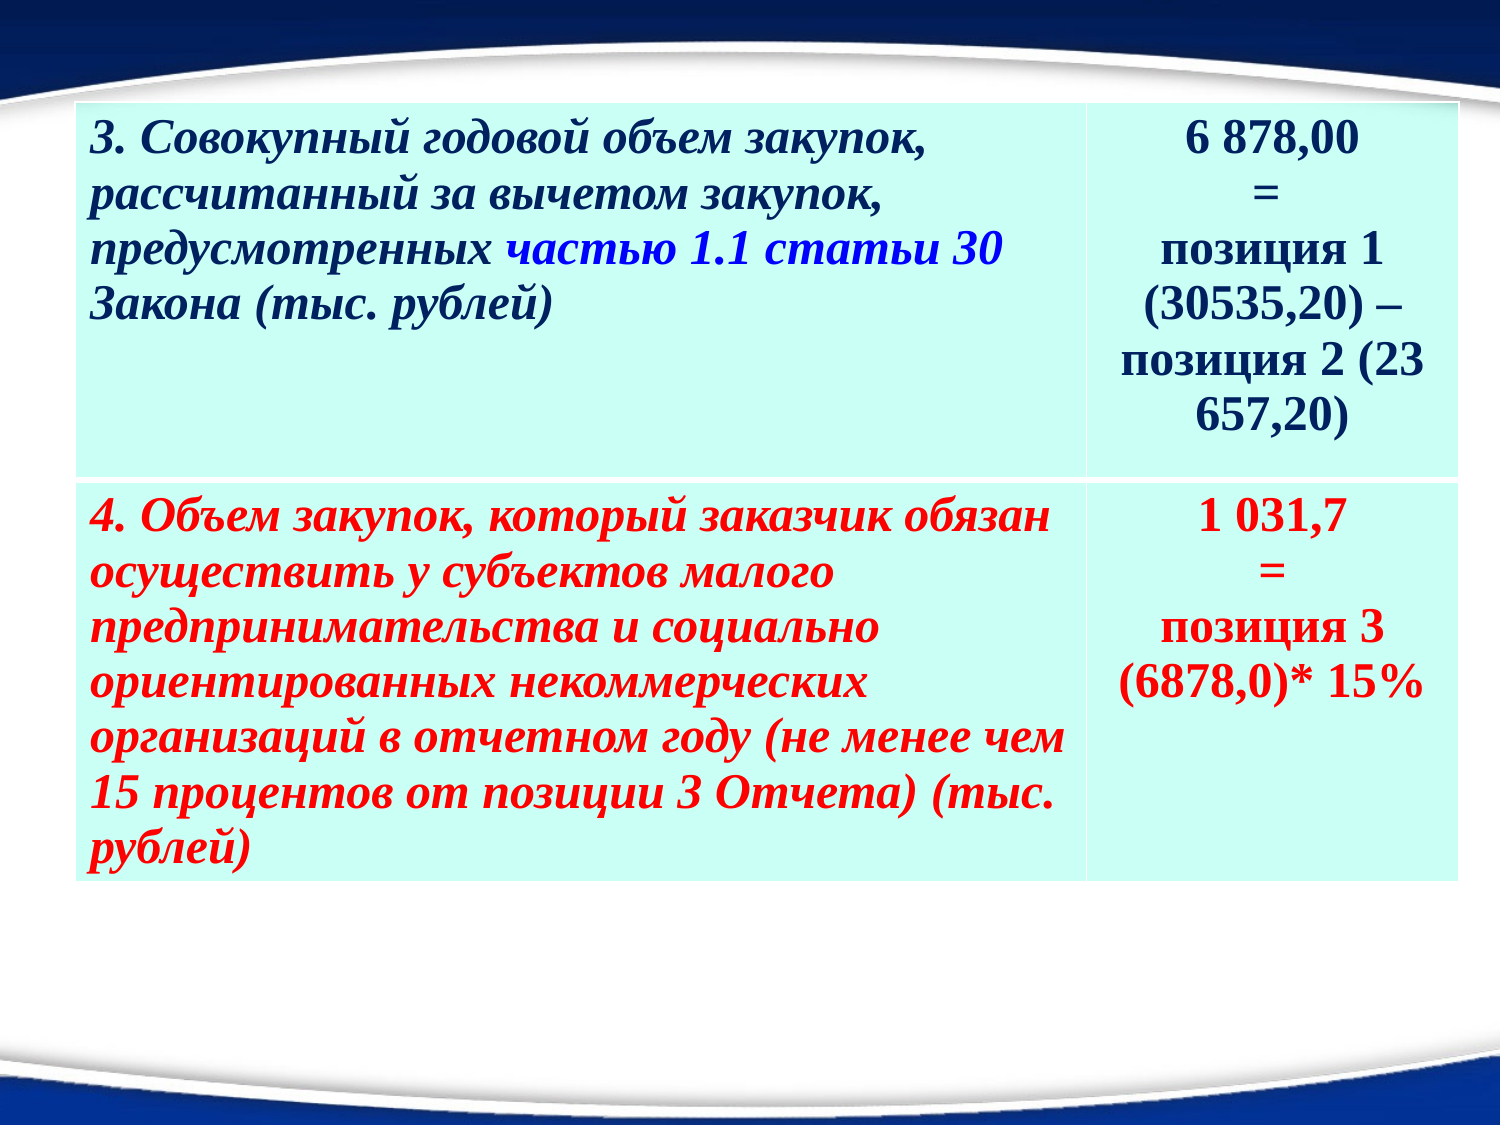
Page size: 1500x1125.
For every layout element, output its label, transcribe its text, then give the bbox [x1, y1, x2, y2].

table_header 6 878,00 = позиция 1 (30535,20) – позиция 2 (23 657,20) [1087, 103, 1458, 477]
table_header 3. Совокупный годовой объем закупок, рассчитанный за вычетом закупок, предусмотренных частью 1.1 статьи 30 Закона (тыс. рублей) [76, 103, 1086, 477]
table_cell 1 031,7 = позиция 3 (6878,0)* 15% [1087, 483, 1458, 881]
table_cell 4. Объем закупок, который заказчик обязан осуществить у субъектов малого предпринимательства и социально ориентированных некоммерческих организаций в отчетном году (не менее чем 15 процентов от позиции 3 Отчета) (тыс. рублей) [76, 483, 1086, 881]
picture [0, 0, 1500, 1125]
